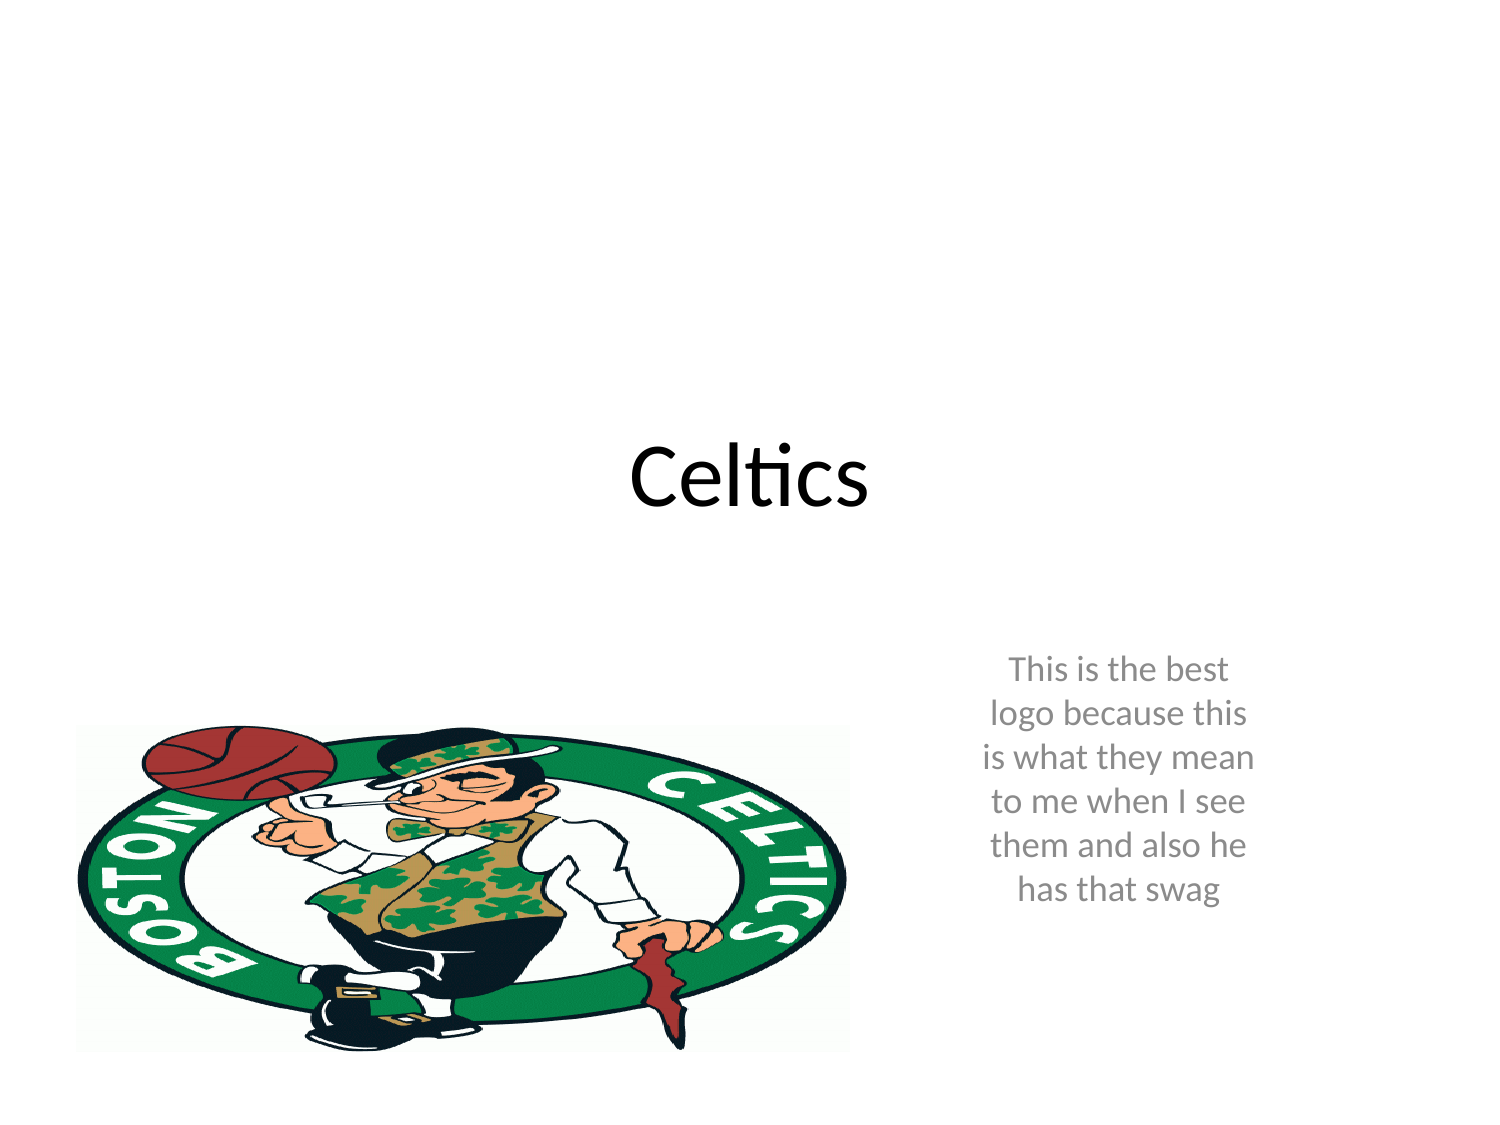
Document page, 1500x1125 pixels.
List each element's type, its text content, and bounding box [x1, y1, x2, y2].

title Celtics [112, 349, 1388, 591]
subtitle This is the best logo because this is what they mean to me when I see them and also he has that swag [962, 637, 1275, 925]
picture [75, 724, 851, 1052]
